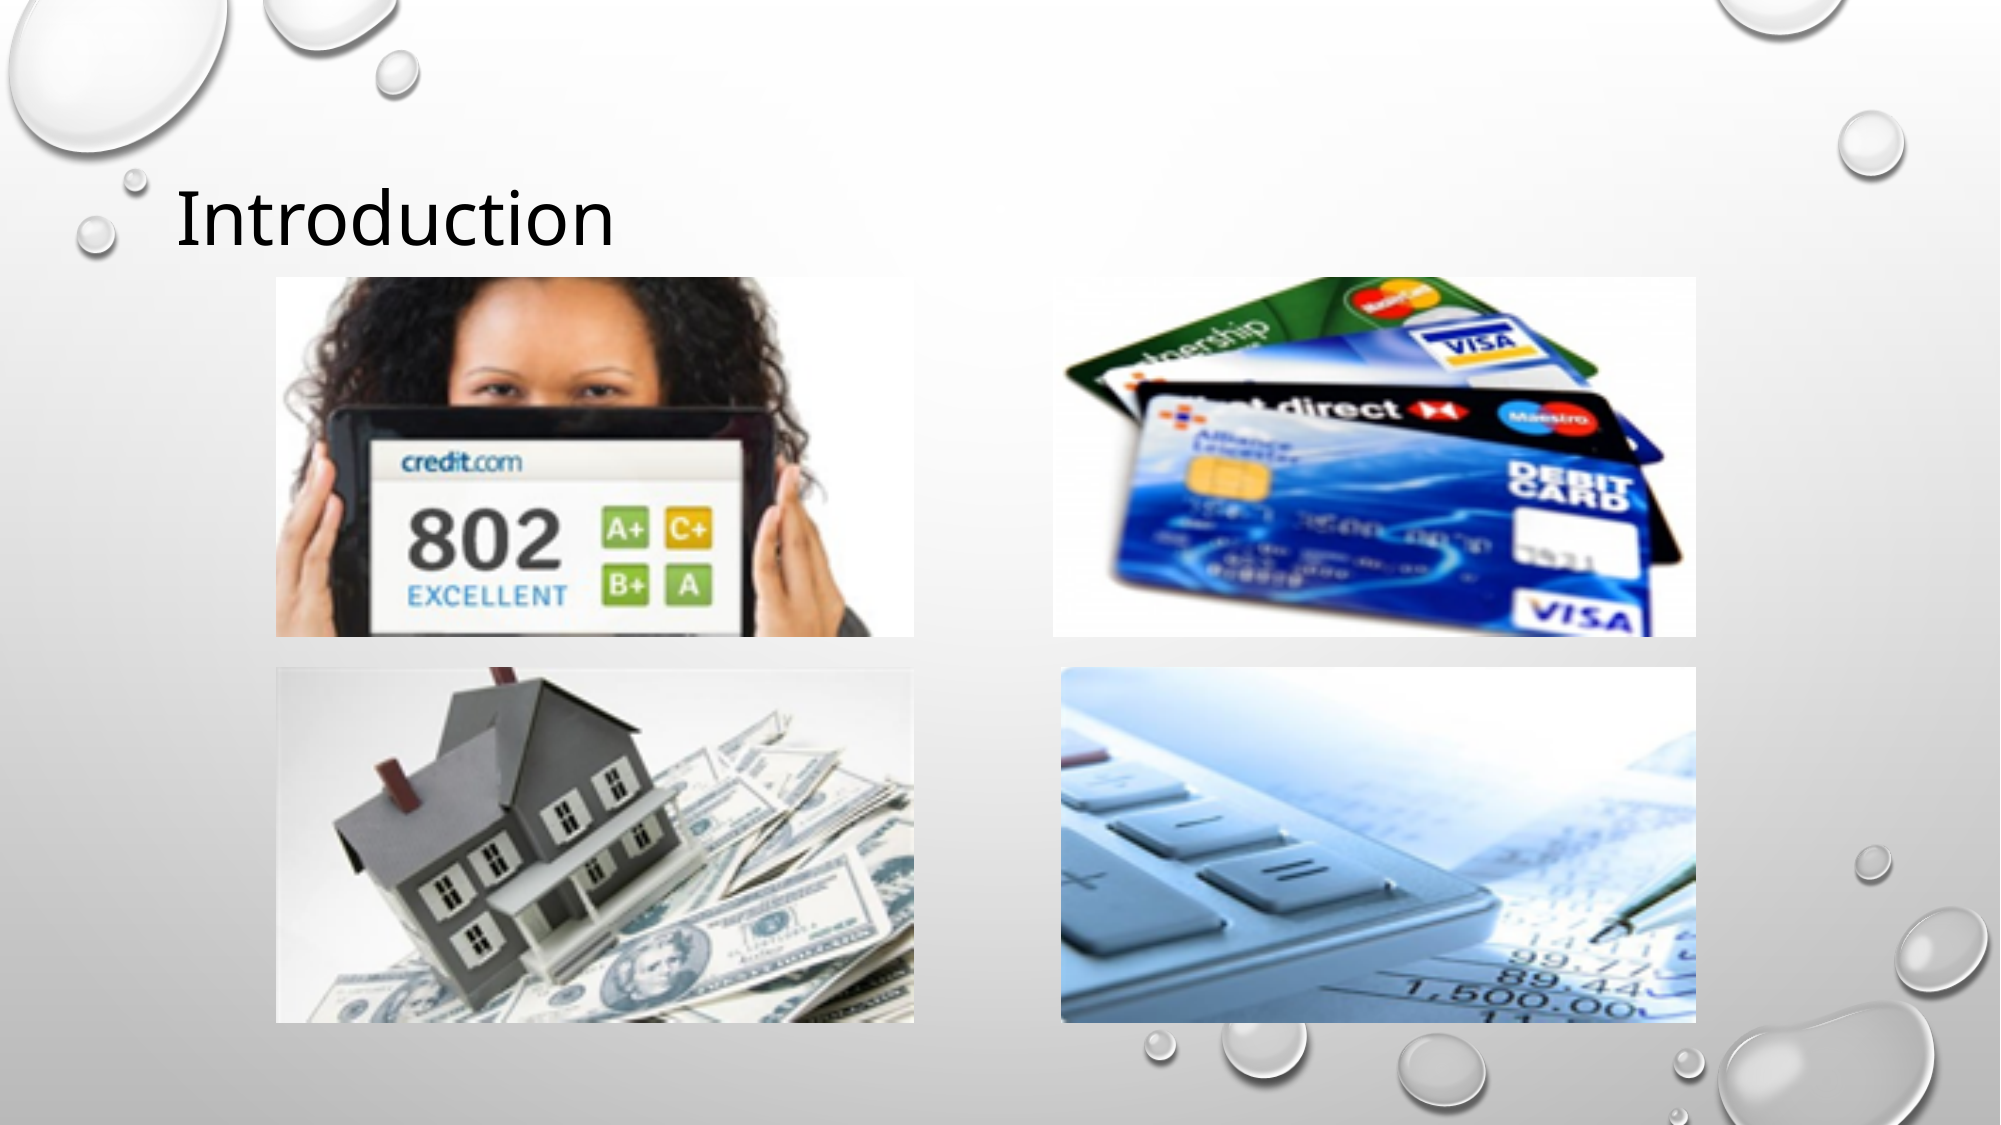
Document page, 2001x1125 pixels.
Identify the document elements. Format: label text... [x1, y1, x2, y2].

picture [0, 0, 2000, 1125]
title Introduction [161, 164, 1812, 278]
